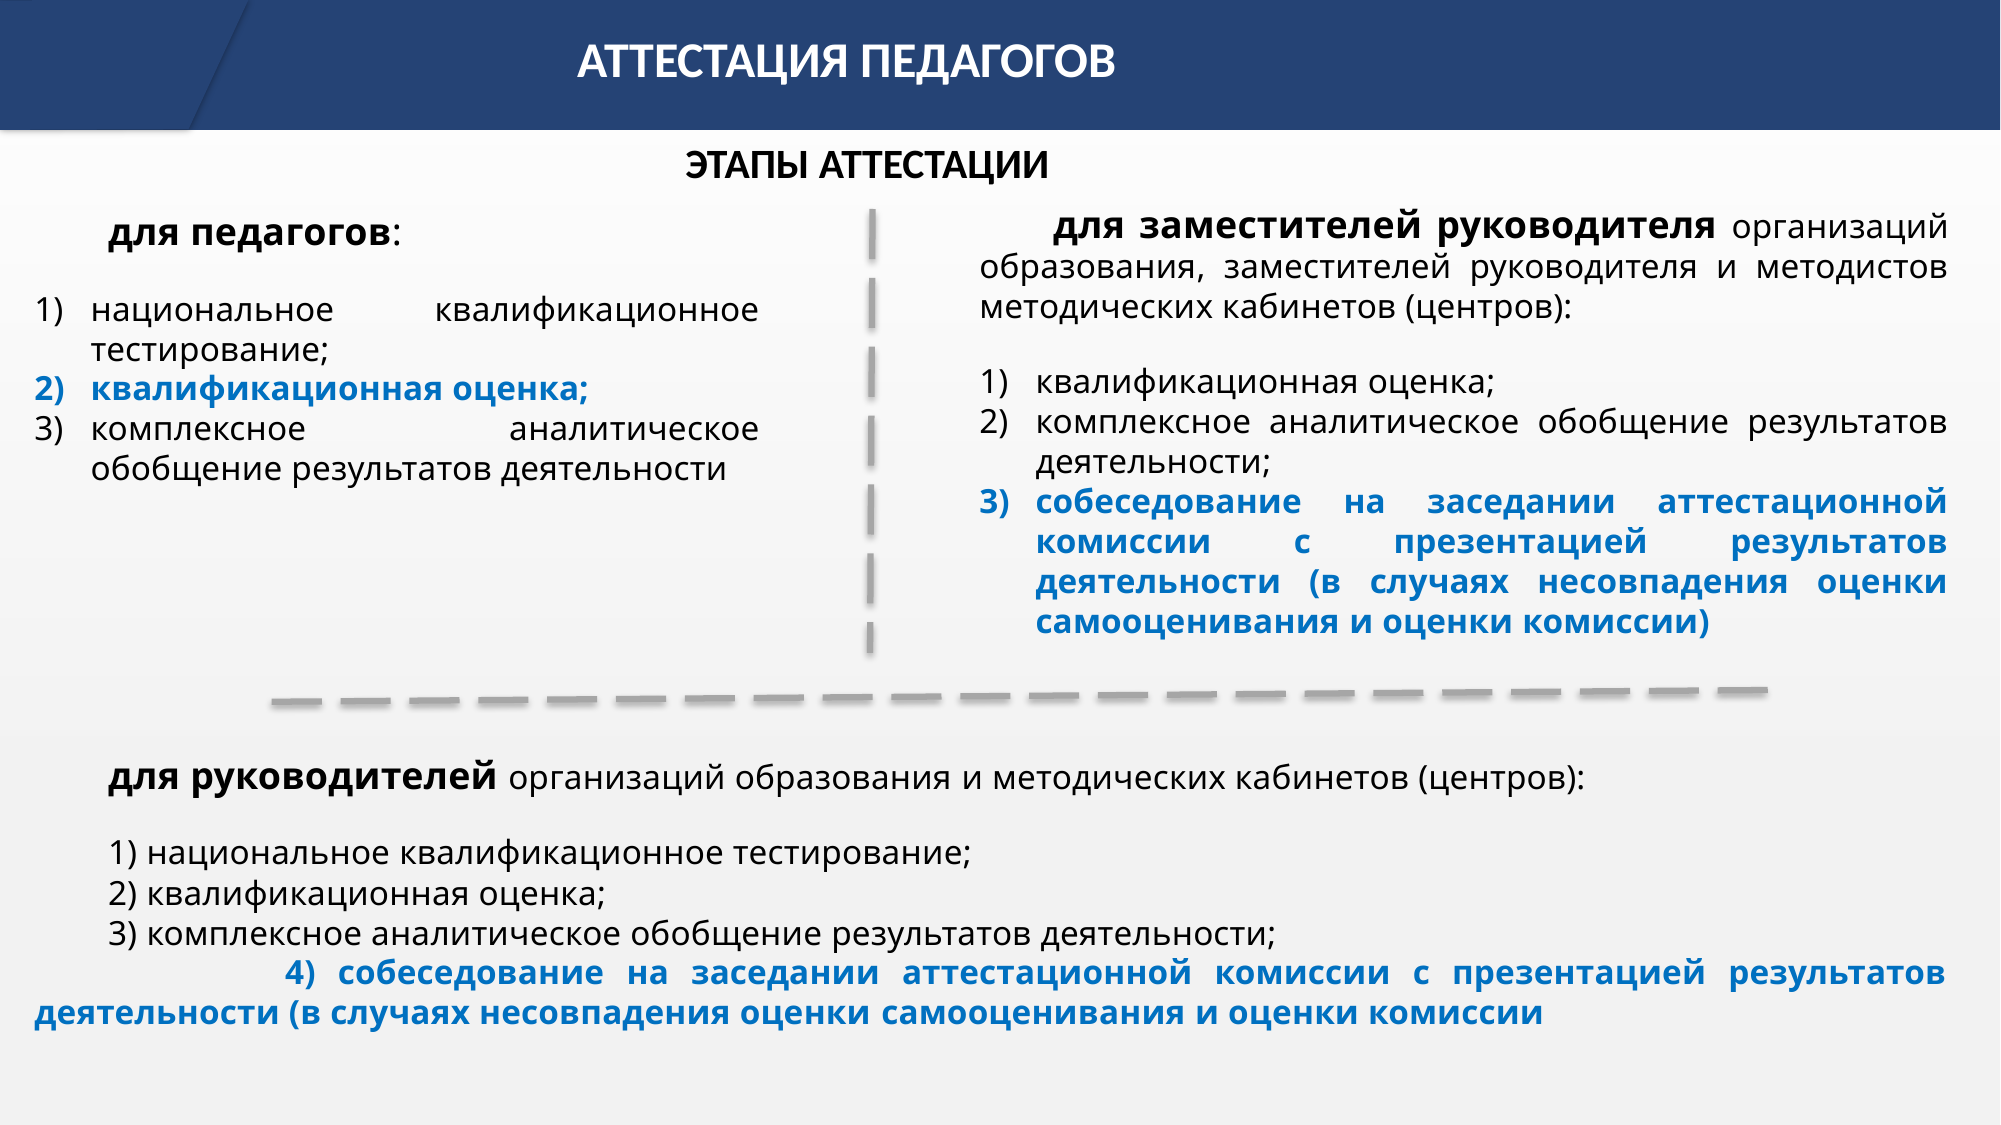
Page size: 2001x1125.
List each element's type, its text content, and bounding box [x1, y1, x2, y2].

text_box ЭТАПЫ АТТЕСТАЦИИ [563, 129, 1190, 195]
text_box для педагогов: национальное квалификационное тестирование; квалификационная оценка; комплексное аналитическое обобщение результатов деятельности [19, 200, 776, 495]
text_box АТТЕСТАЦИЯ ПЕДАГОГОВ [562, 19, 1367, 95]
text_box для руководителей организаций образования и методических кабинетов (центров): 1) национальное квалификационное тестирование; 2) квалификационная оценка; 3) комплексное аналитическое обобщение результатов деятельности; 4) собеседование на заседании аттестационной комиссии с презентацией результатов деятельности (в случаях несовпадения оценки самооценивания и оценки комиссии [19, 744, 1965, 1039]
text_box для заместителей руководителя организаций образования, заместителей руководителя и методистов методических кабинетов (центров): квалификационная оценка; комплексное аналитическое обобщение результатов деятельности; собеседование на заседании аттестационной комиссии с презентацией результатов деятельности (в случаях несовпадения оценки самооценивания и оценки комиссии) [964, 193, 1965, 648]
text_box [267, 689, 1769, 702]
picture [0, 0, 2000, 1125]
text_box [869, 208, 873, 654]
